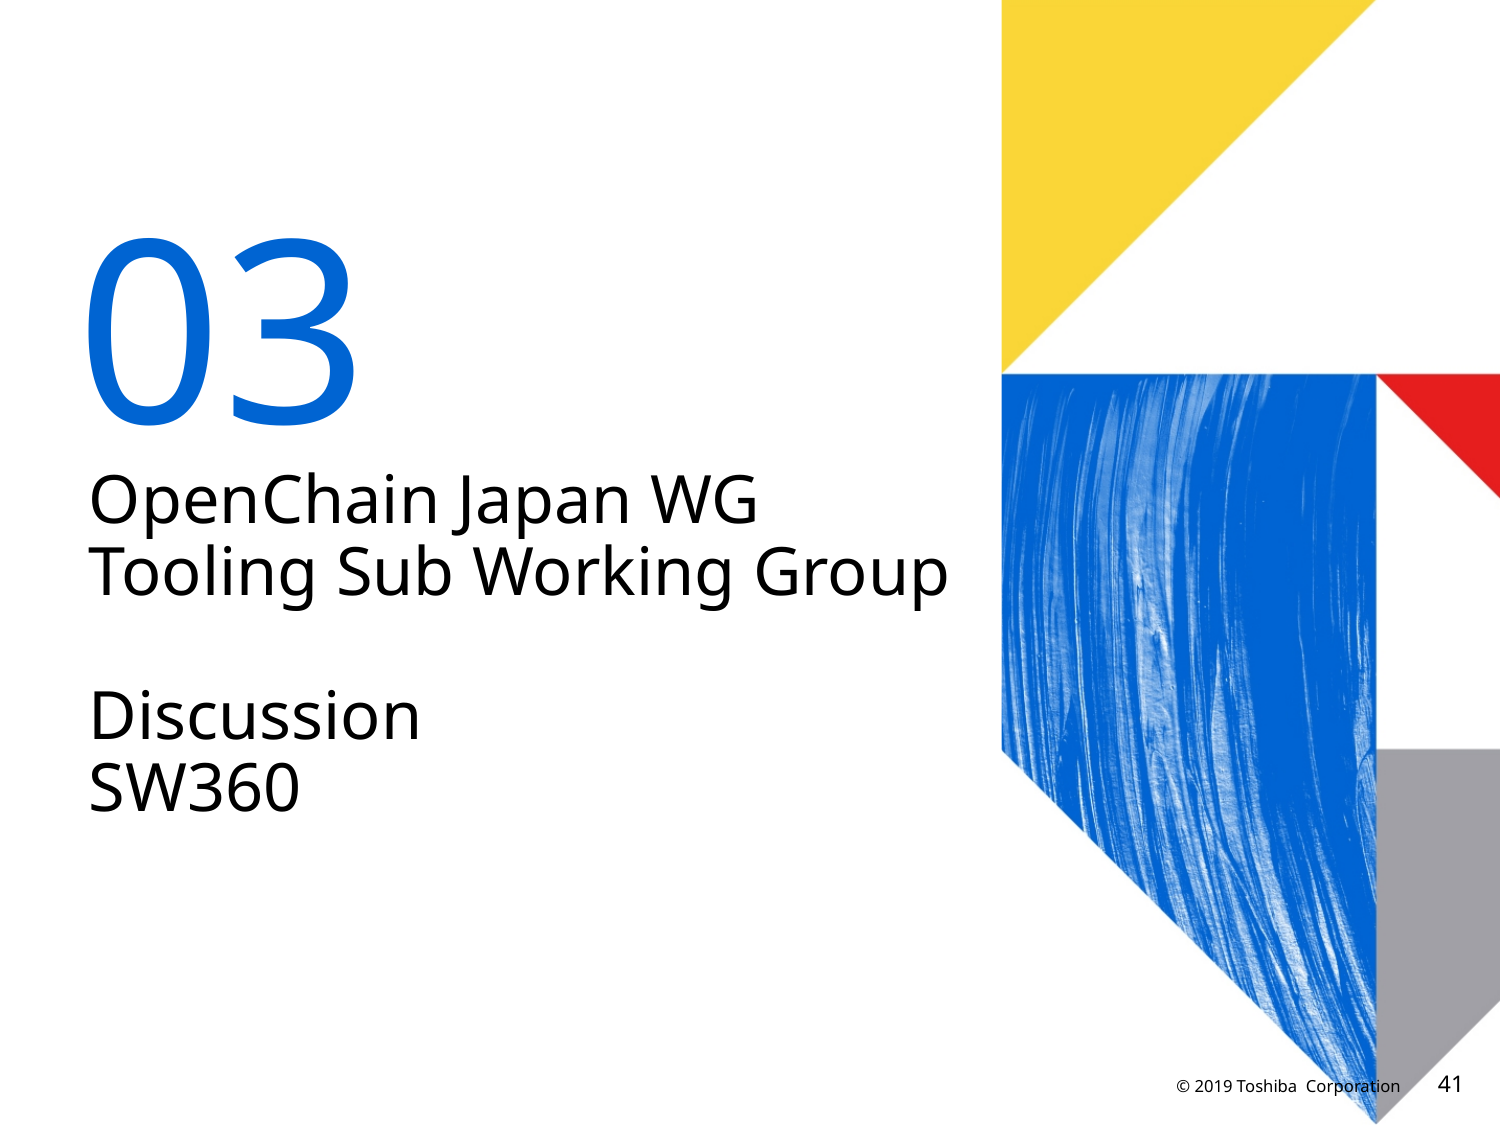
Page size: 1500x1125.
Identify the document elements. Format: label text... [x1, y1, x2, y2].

title OpenChain Japan WG Tooling Sub Working Group Discussion SW360 [88, 466, 1023, 637]
list 03 [0, 0, 542, 480]
picture [1001, 0, 1500, 1125]
